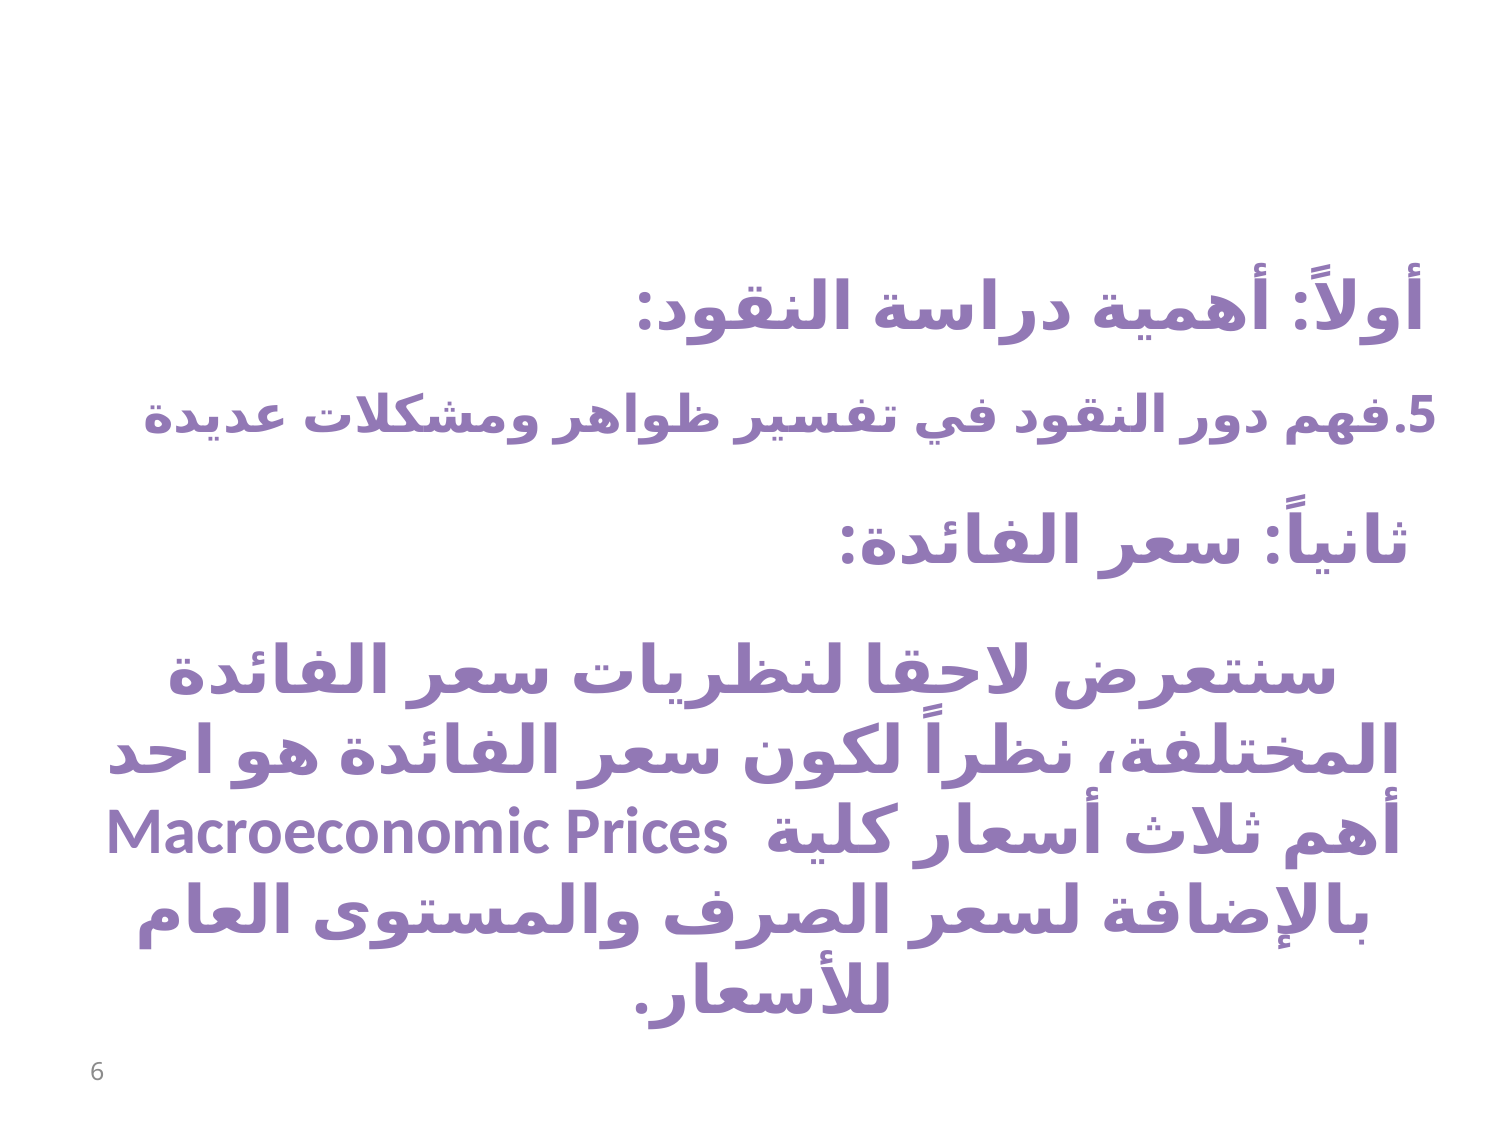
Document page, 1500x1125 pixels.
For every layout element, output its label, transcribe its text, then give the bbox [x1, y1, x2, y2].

list أولاً: أهمية دراسة النقود: [91, 255, 1442, 390]
text_box ثانياً: سعر الفائدة: [76, 489, 1427, 625]
text_box سنتعرض لاحقا لنظريات سعر الفائدة المختلفة، نظراً لكون سعر الفائدة هو احد أهم ثلاث أسعار كلية Macroeconomic Prices بالإضافة لسعر الصرف والمستوى العام للأسعار. [79, 619, 1430, 1071]
text_box [127, 457, 1478, 593]
slide_number 6 [75, 1042, 425, 1103]
text_box 5. فهم دور النقود في تفسير ظواهر ومشكلات عديدة [102, 373, 1453, 489]
